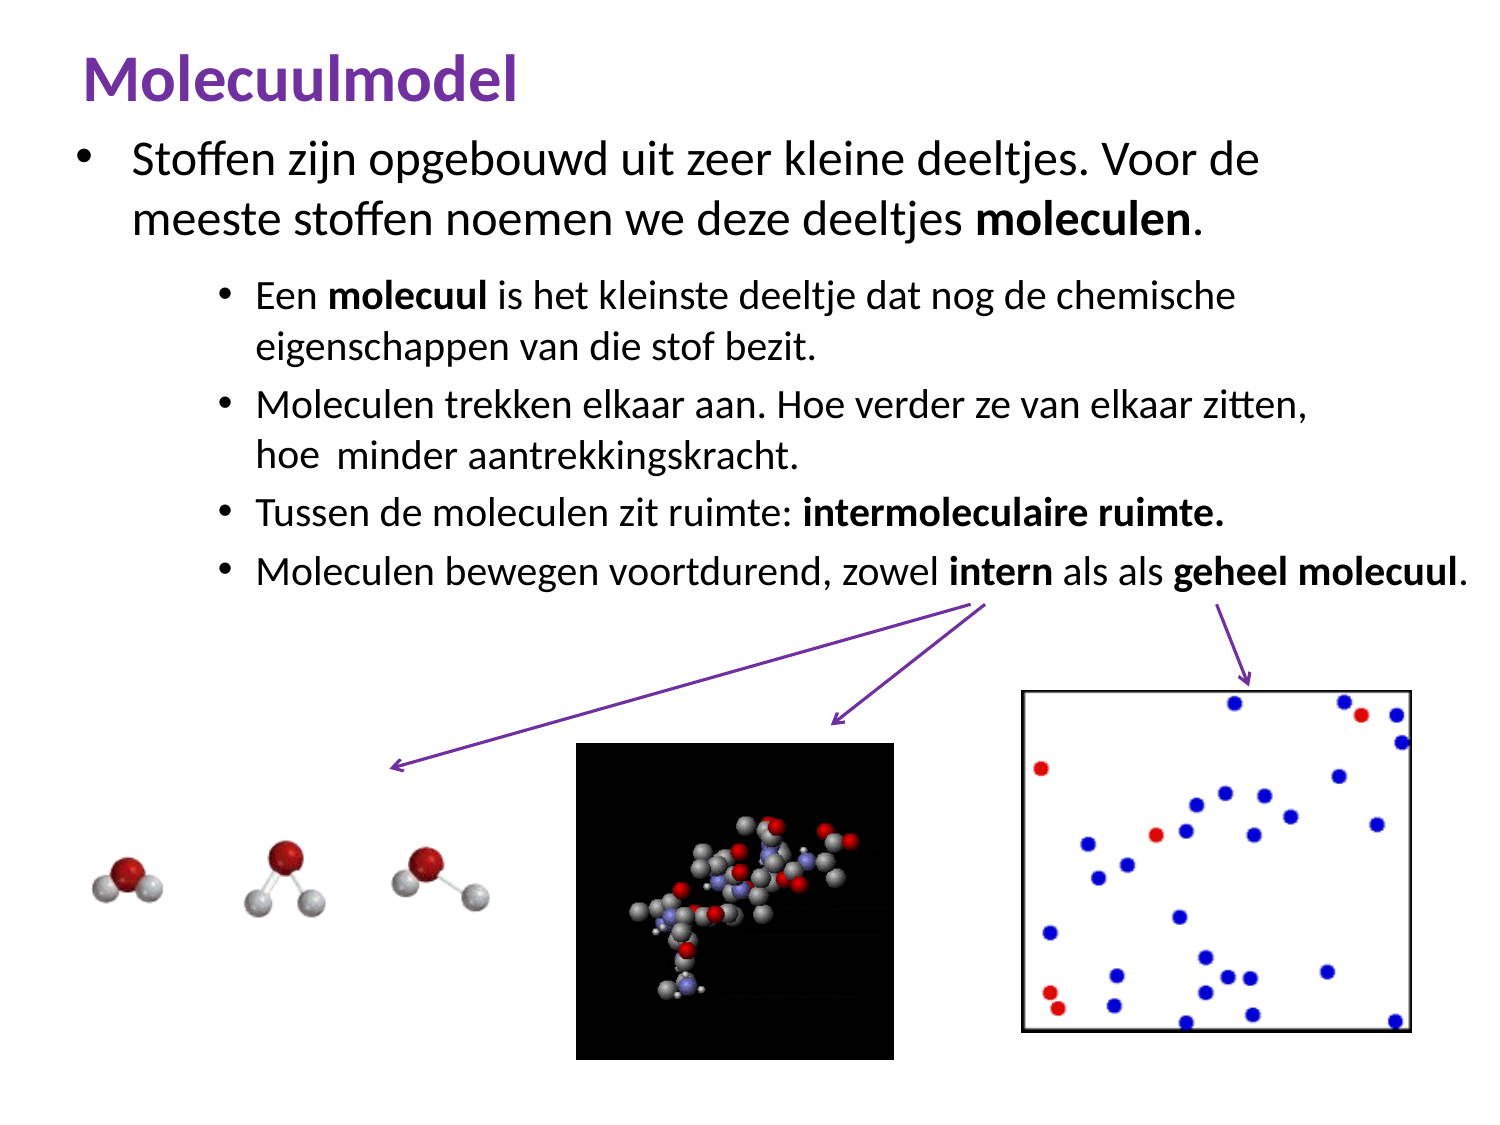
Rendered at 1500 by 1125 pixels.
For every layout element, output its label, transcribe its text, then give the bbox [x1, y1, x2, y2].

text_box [48, 604, 986, 1060]
text_box Een molecuul is het kleinste deeltje dat nog de chemische eigenschappen van die stof bezit. Moleculen trekken elkaar aan. Hoe verder ze van elkaar zitten, hoe ... Tussen de moleculen zit ruimte: intermoleculaire ruimte. Moleculen bewegen voortdurend, zowel intern als als geheel molecuul. [53, 260, 1485, 601]
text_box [1021, 603, 1413, 1033]
title Molecuulmodel [67, 26, 1466, 125]
list Stoffen zijn opgebouwd uit zeer kleine deeltjes. Voor de meeste stoffen noemen we deze deeltjes moleculen. [60, 117, 1417, 260]
text_box minder aantrekkingskracht. [321, 420, 815, 486]
